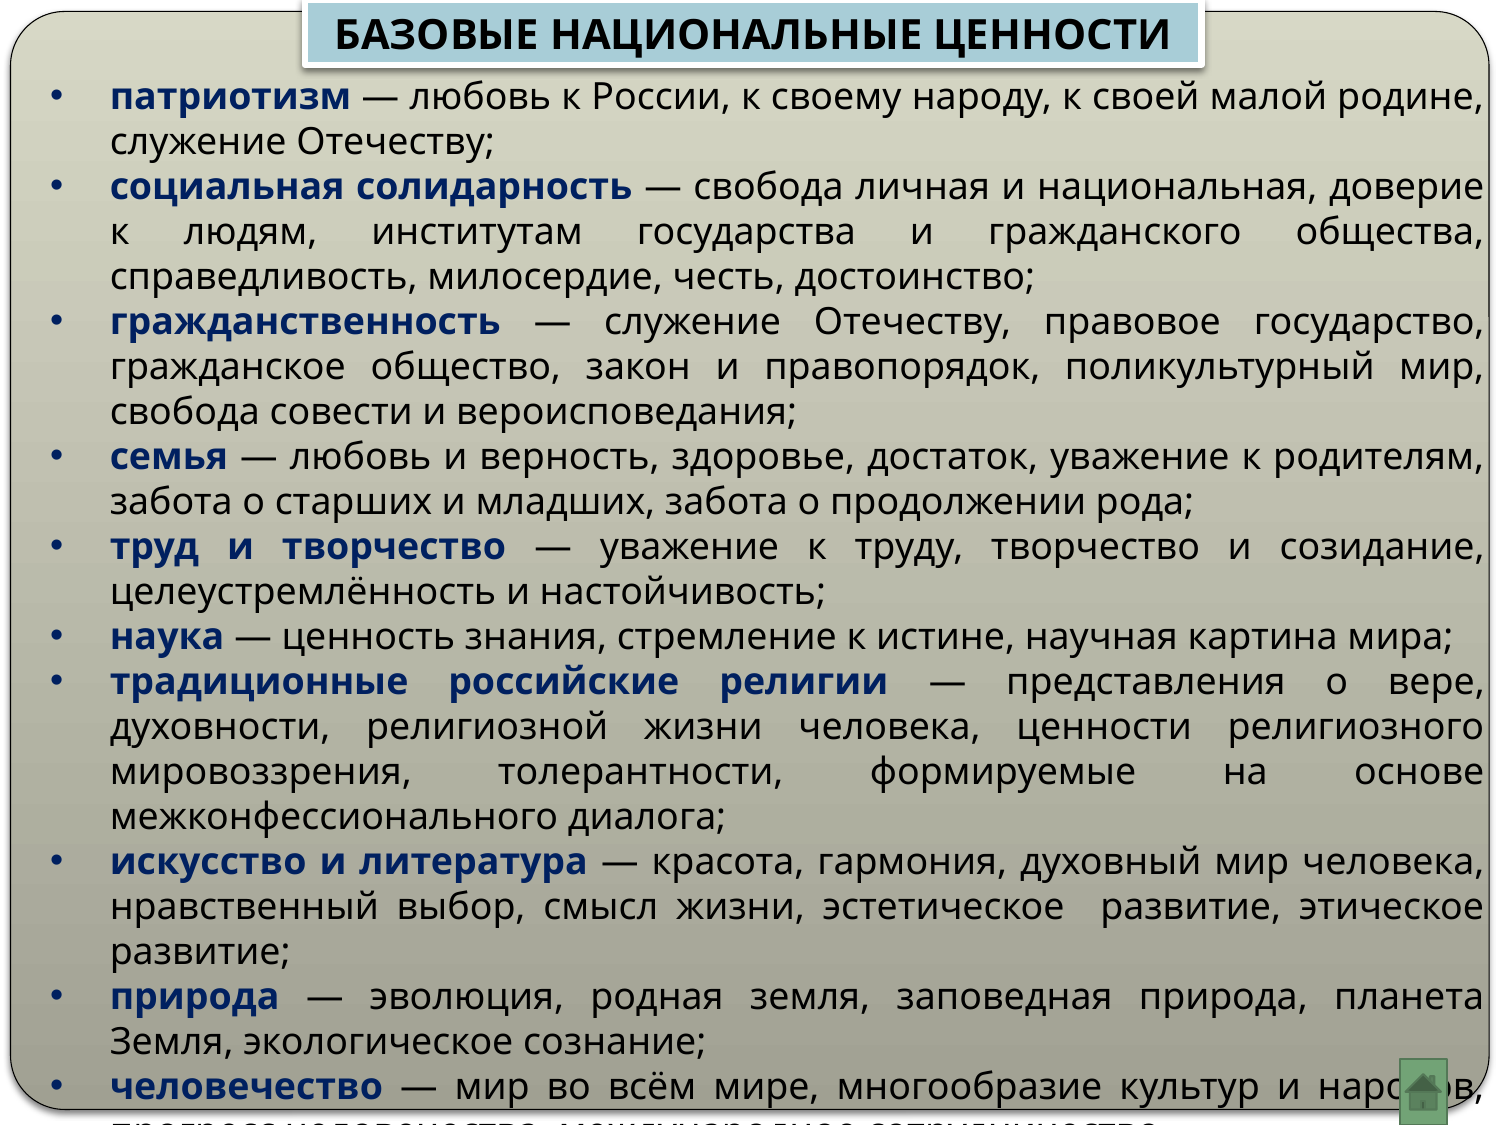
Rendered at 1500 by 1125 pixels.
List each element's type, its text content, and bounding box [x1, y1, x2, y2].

text_box патриотизм — любовь к России, к своему народу, к своей малой родине, служение Отечеству; социальная солидарность — свобода личная и национальная, доверие к людям, институтам государства и гражданского общества, справедливость, милосердие, честь, достоинство; гражданственность — служение Отечеству, правовое государство, гражданское общество, закон и правопорядок, поликультурный мир, свобода совести и вероисповедания; семья — любовь и верность, здоровье, достаток, уважение к родителям, забота о старших и младших, забота о продолжении рода; труд и творчество — уважение к труду, творчество и созидание, целеустремлённость и настойчивость; наука — ценность знания, стремление к истине, научная картина мира; традиционные российские религии — представления о вере, духовности, религиозной жизни человека, ценности религиозного мировоззрения, толерантности, формируемые на основе межконфессионального диалога; искусство и литература — красота, гармония, духовный мир человека, нравственный выбор, смысл жизни, эстетическое развитие, этическое развитие; природа — эволюция, родная земля, заповедная природа, планета Земля, экологическое сознание; человечество — мир во всём мире, многообразие культур и народов, прогресс человечества, международное сотрудничество. [35, 64, 1500, 1125]
text_box [1399, 1058, 1448, 1125]
text_box БАЗОВЫЕ НАЦИОНАЛЬНЫЕ ЦЕННОСТИ [302, 0, 1205, 68]
